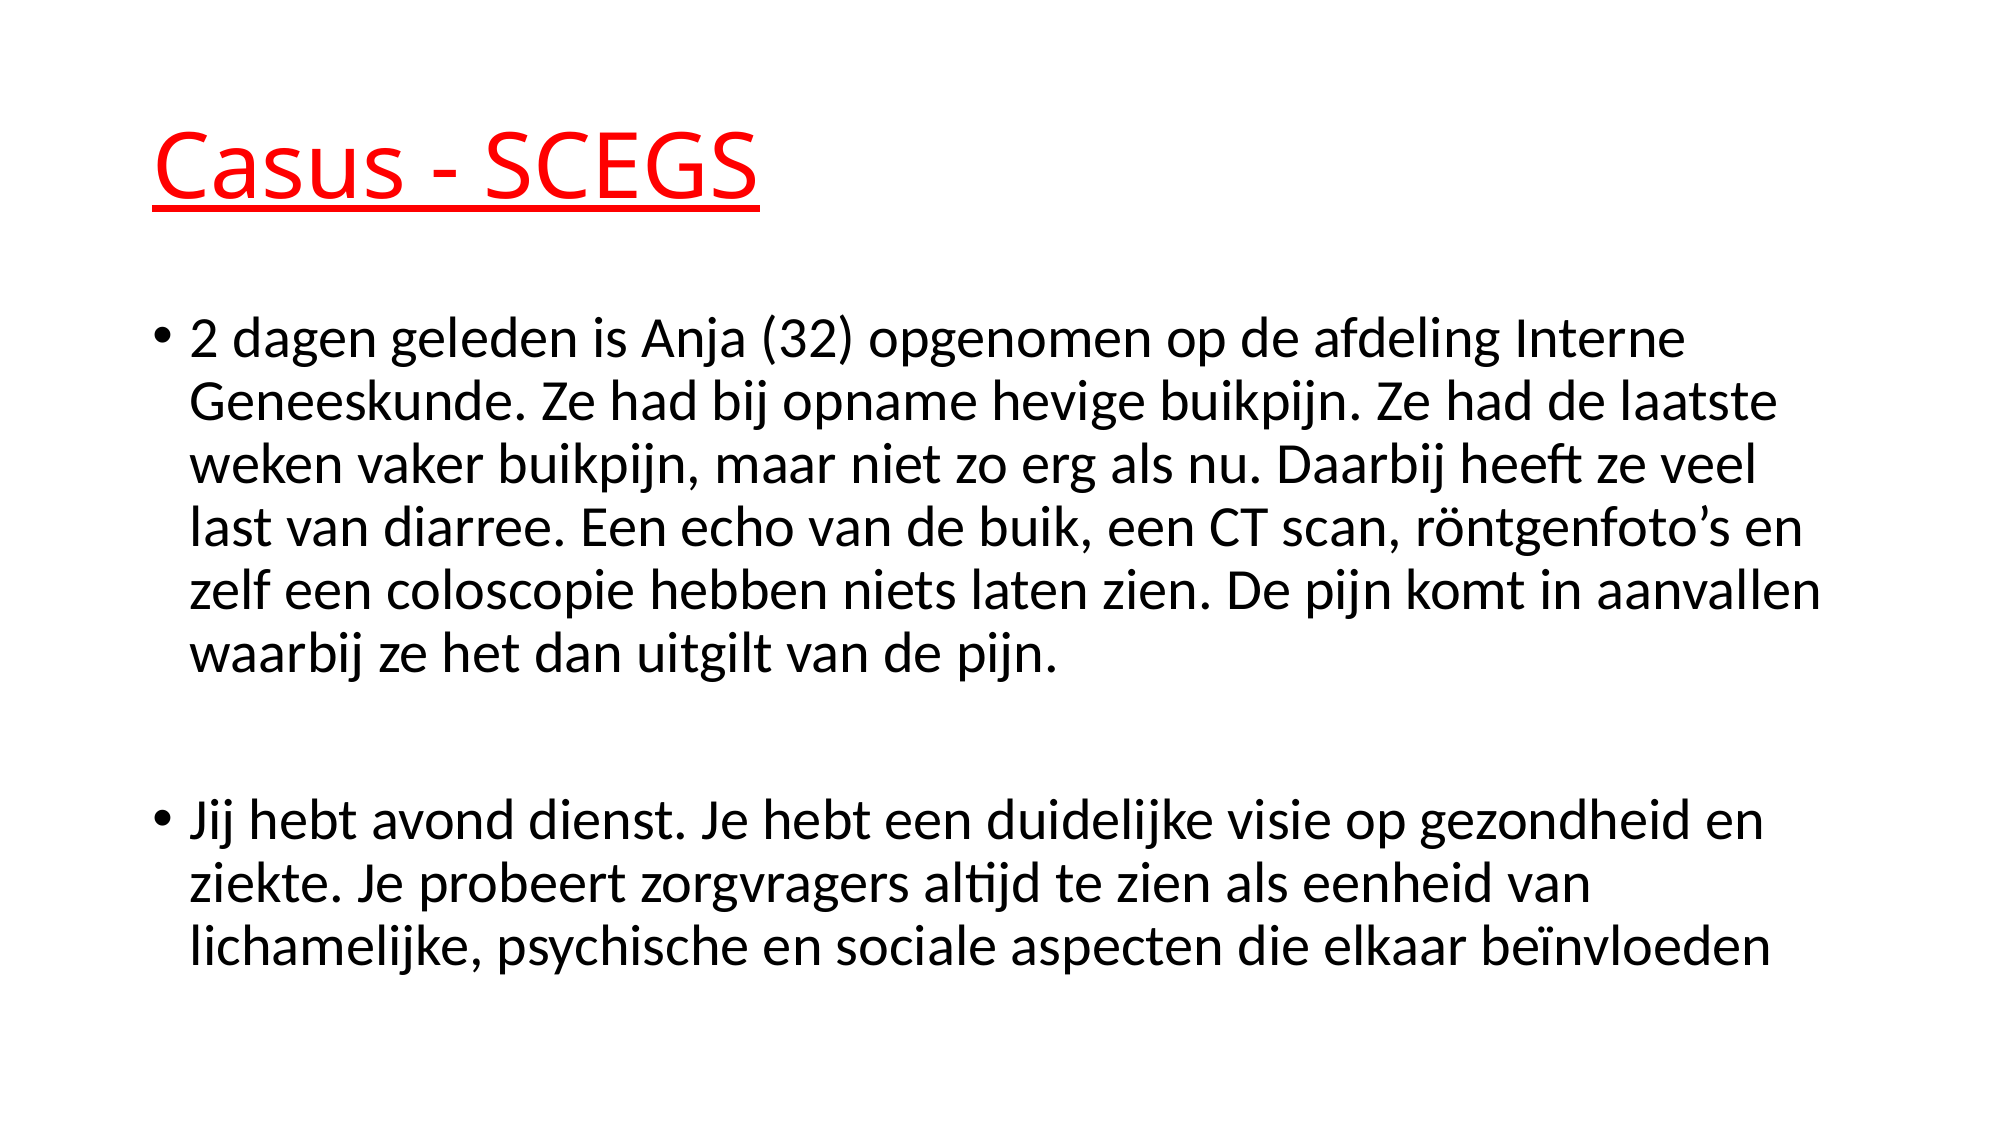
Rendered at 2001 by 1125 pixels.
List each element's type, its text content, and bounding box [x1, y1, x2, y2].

title Casus - SCEGS [137, 59, 1863, 278]
list 2 dagen geleden is Anja (32) opgenomen op de afdeling Interne Geneeskunde. Ze had bij opname hevige buikpijn. Ze had de laatste weken vaker buikpijn, maar niet zo erg als nu. Daarbij heeft ze veel last van diarree. Een echo van de buik, een CT scan, röntgenfoto’s en zelf een coloscopie hebben niets laten zien. De pijn komt in aanvallen waarbij ze het dan uitgilt van de pijn. Jij hebt avond dienst. Je hebt een duidelijke visie op gezondheid en ziekte. Je probeert zorgvragers altijd te zien als eenheid van lichamelijke, psychische en sociale aspecten die elkaar beïnvloeden [137, 299, 1863, 1014]
